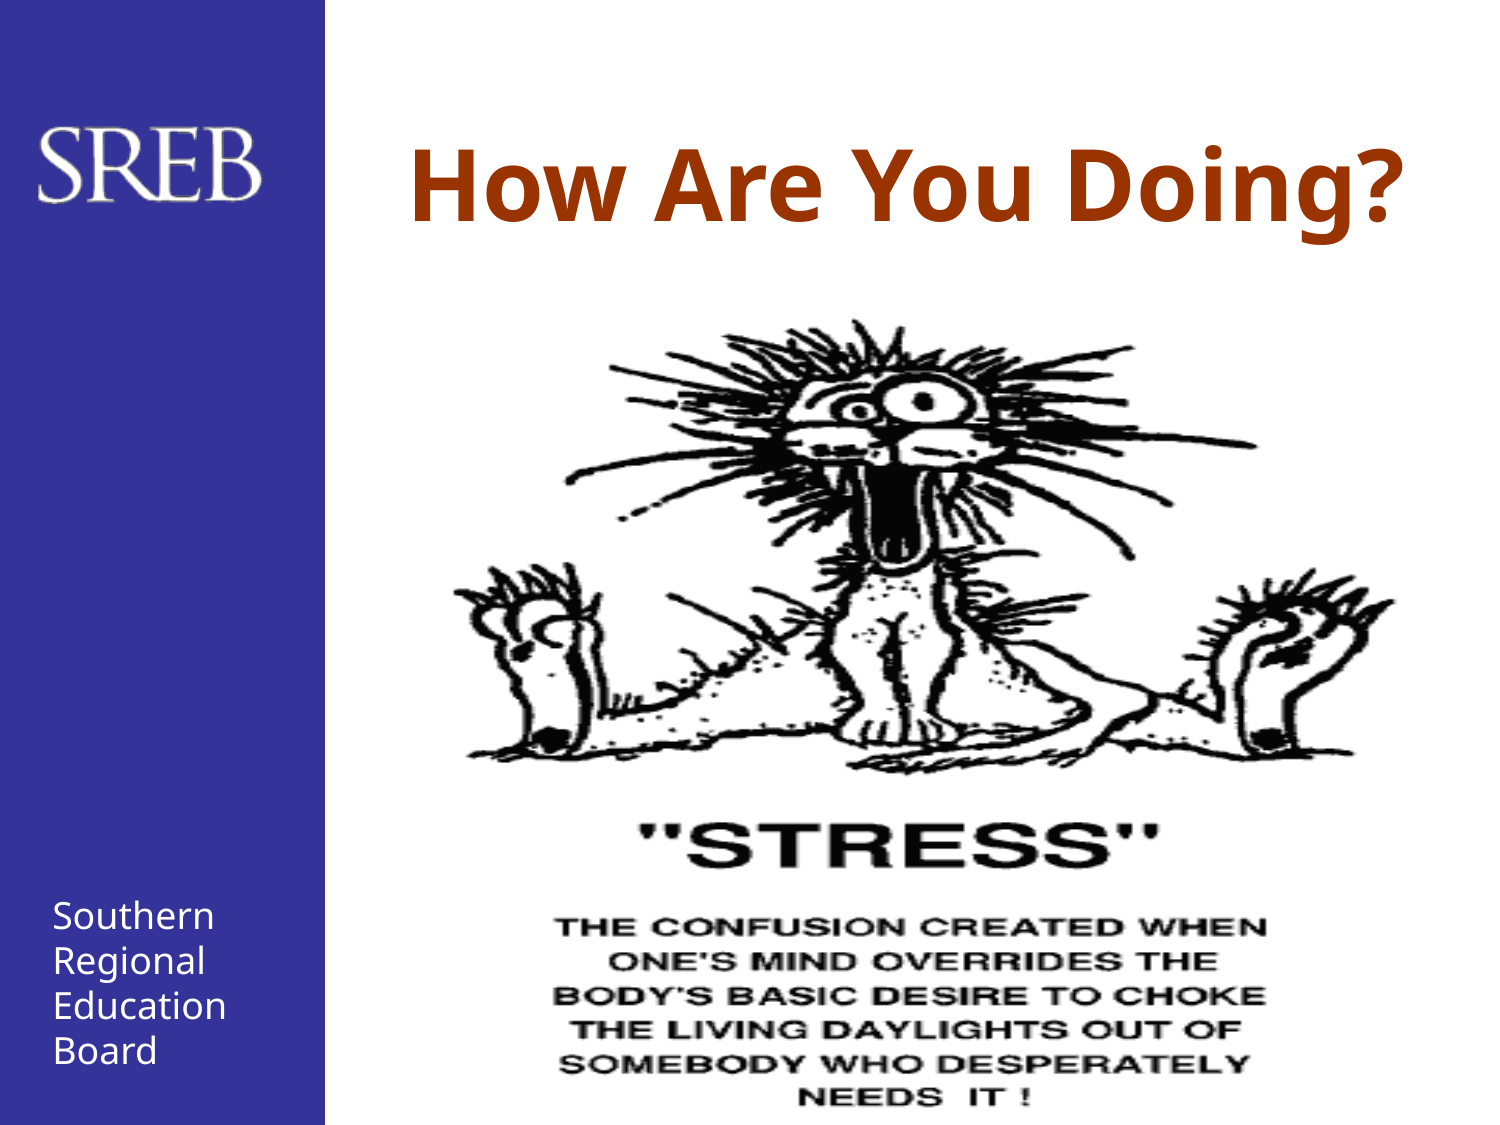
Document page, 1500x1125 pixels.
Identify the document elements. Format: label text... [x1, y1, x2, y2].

picture [37, 124, 263, 204]
picture [399, 299, 1438, 1118]
title How Are You Doing? [387, 112, 1426, 251]
